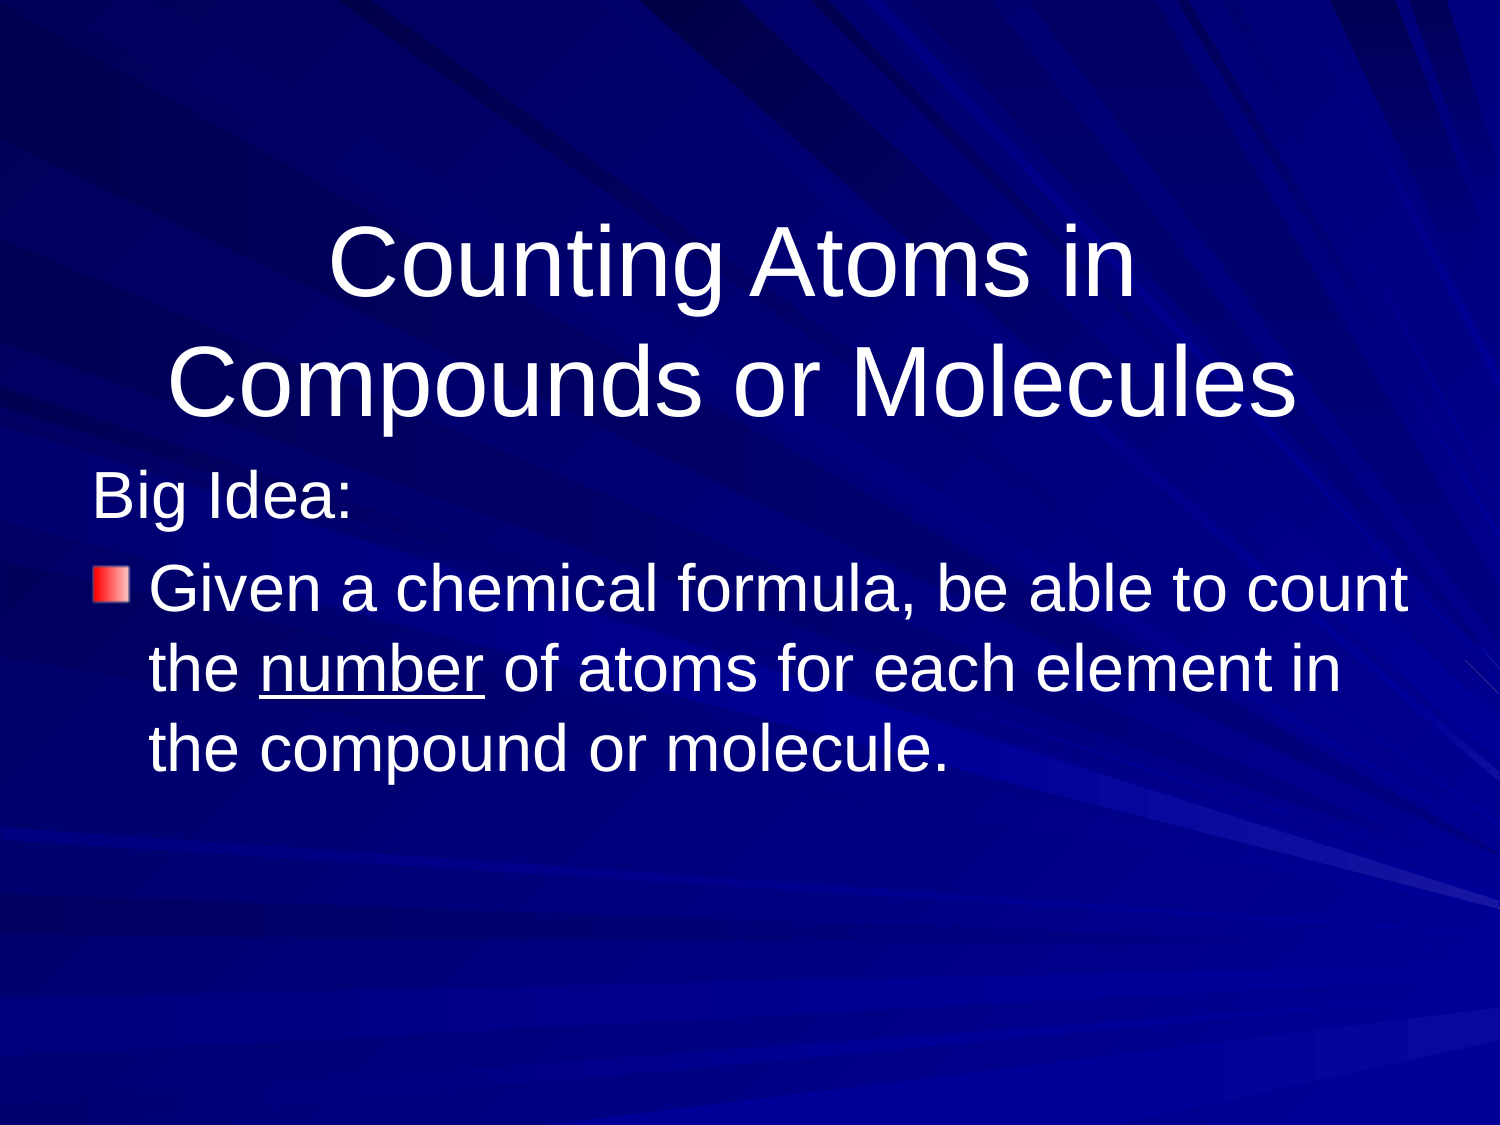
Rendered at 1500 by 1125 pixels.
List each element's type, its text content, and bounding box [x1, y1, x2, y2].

list Big Idea: Given a chemical formula, be able to count the number of atoms for each element in the compound or molecule. [76, 444, 1428, 1064]
picture [91, 564, 134, 607]
text_box Counting Atoms in Compounds or Molecules [76, 125, 1390, 509]
